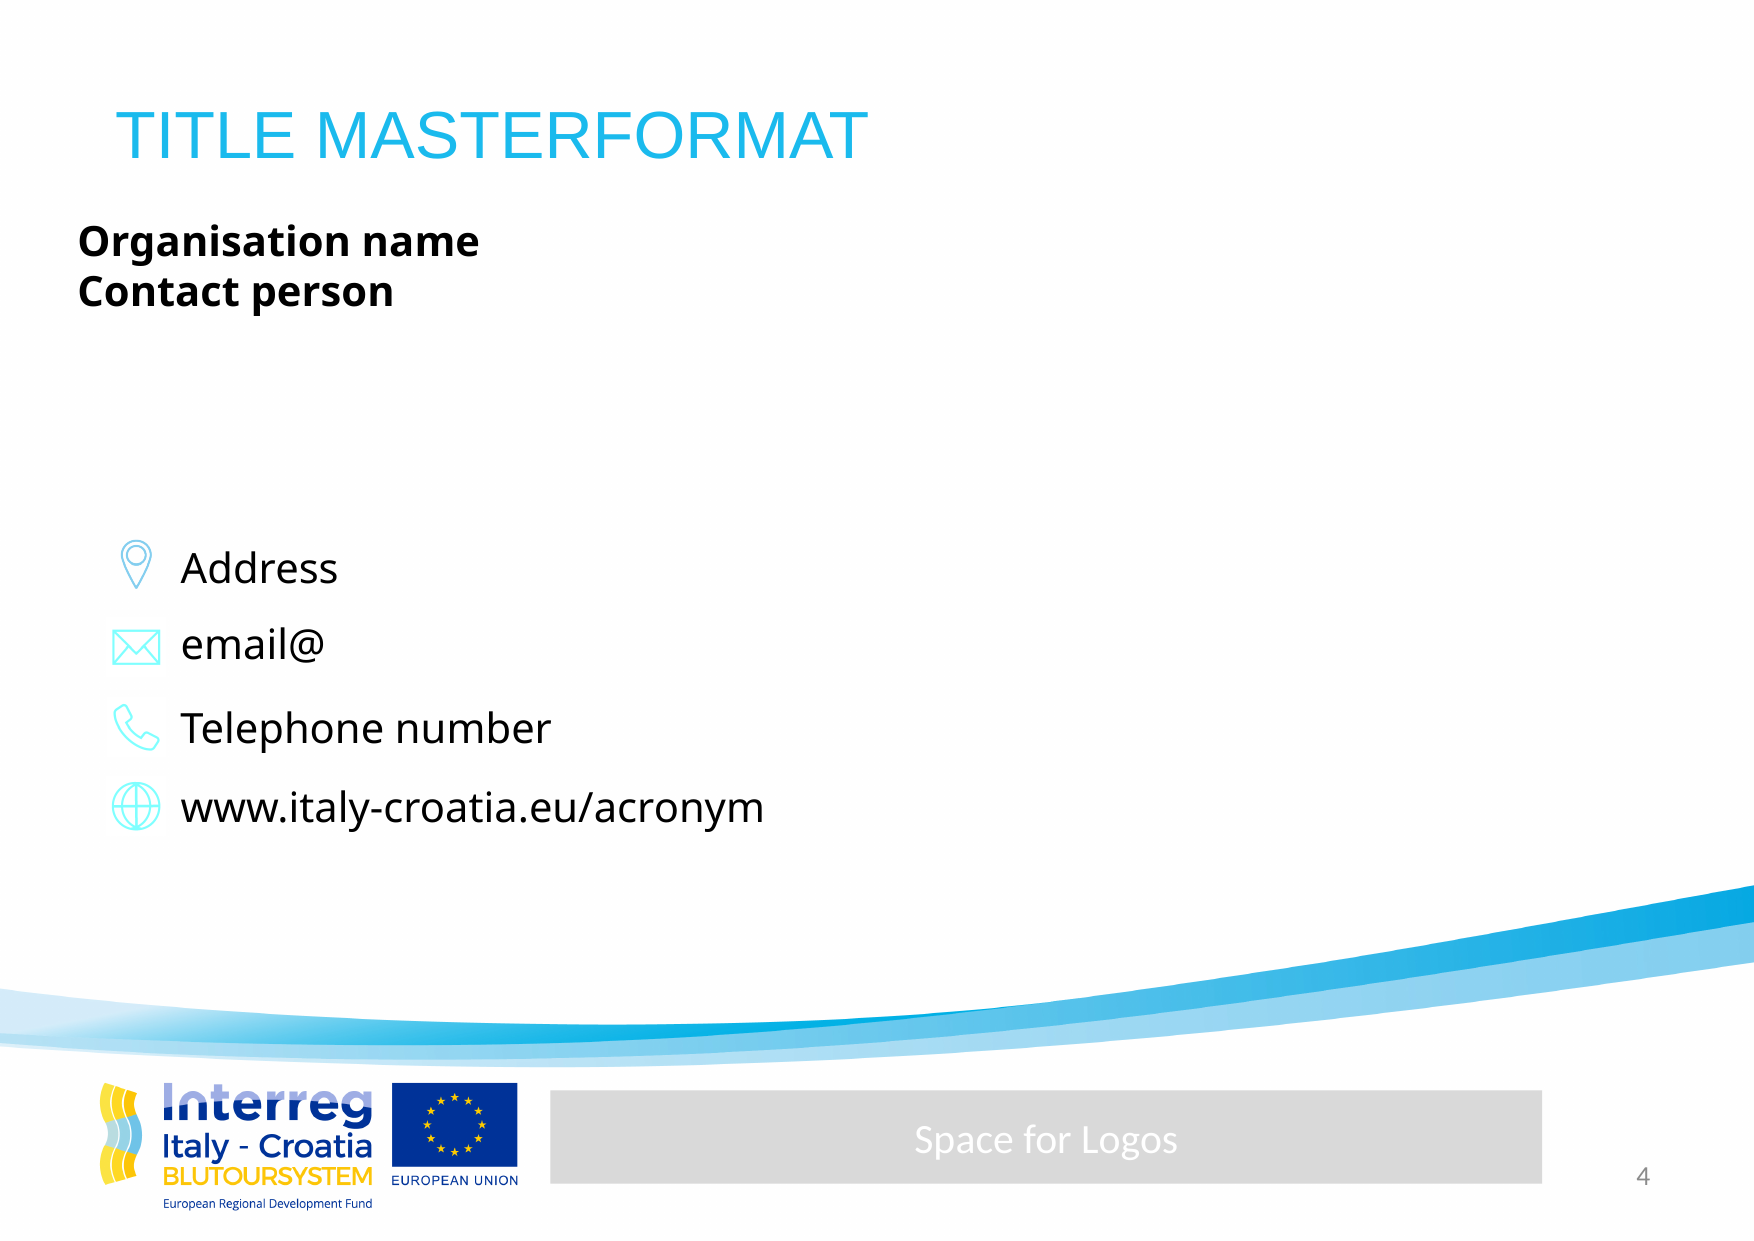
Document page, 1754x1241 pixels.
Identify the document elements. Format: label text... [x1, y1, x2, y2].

text_box Organisation name Contact person [62, 206, 496, 322]
slide_number 4 [1607, 1141, 1666, 1208]
text_box TITLE MASTERFORMAT [97, 83, 1656, 181]
text_box Telephone number [165, 694, 1194, 760]
text_box Space for Logos [549, 1089, 1543, 1185]
text_box Address [165, 534, 1194, 600]
picture [0, 0, 1754, 1241]
text_box email@ [165, 610, 1194, 676]
text_box www.italy-croatia.eu/acronym [165, 772, 1194, 838]
